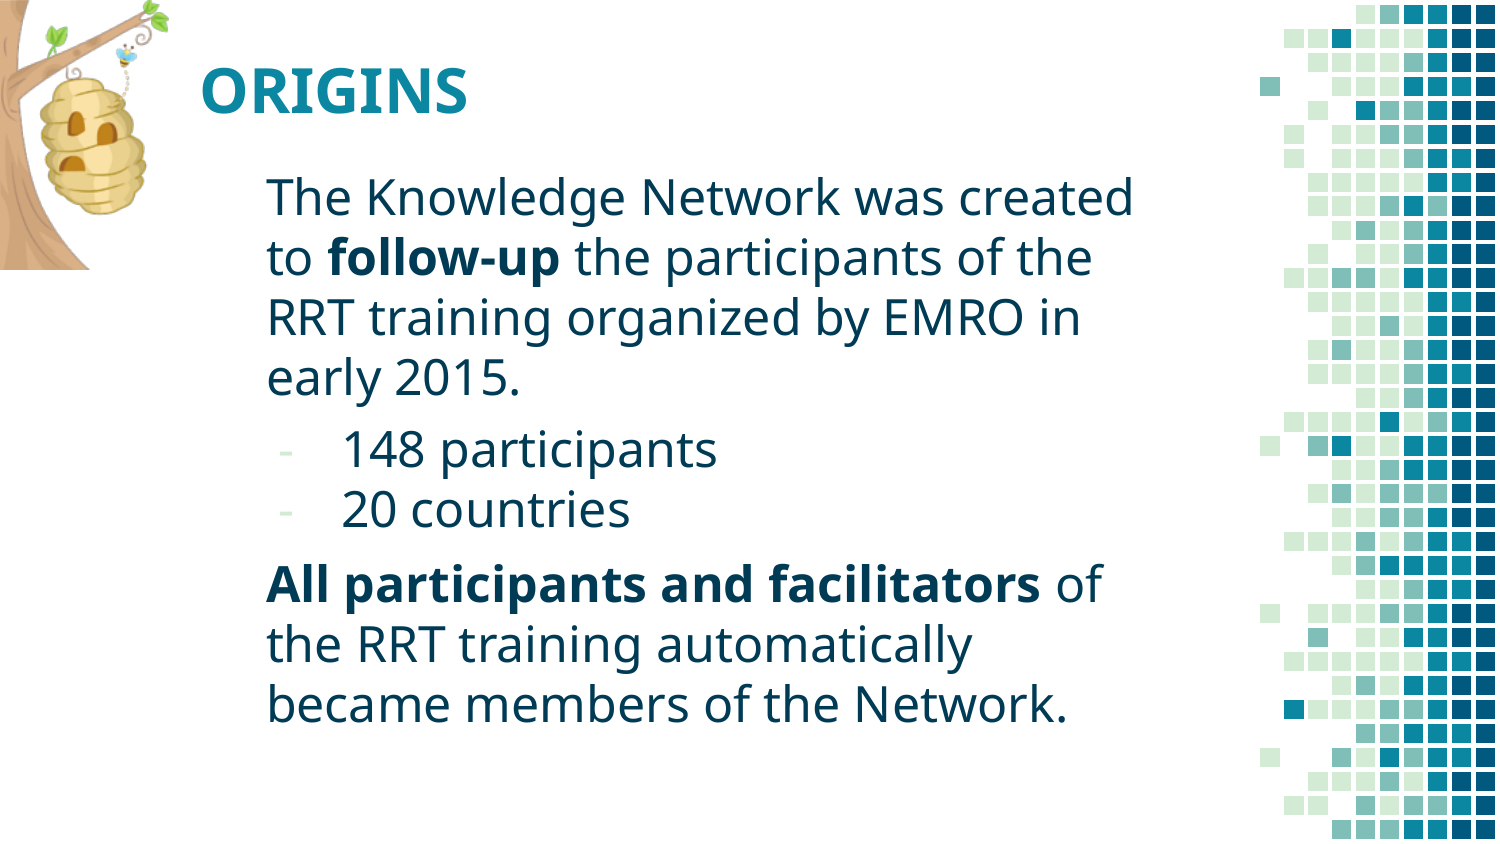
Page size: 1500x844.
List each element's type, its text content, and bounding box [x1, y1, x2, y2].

text_box All participants and facilitators of the RRT training automatically became members of the Network. [251, 500, 1180, 784]
list The Knowledge Network was created to follow-up the participants of the RRT training organized by EMRO in early 2015. 148 participants 20 countries [251, 150, 1180, 453]
title ORIGINS [184, 35, 499, 141]
picture [0, 0, 169, 270]
